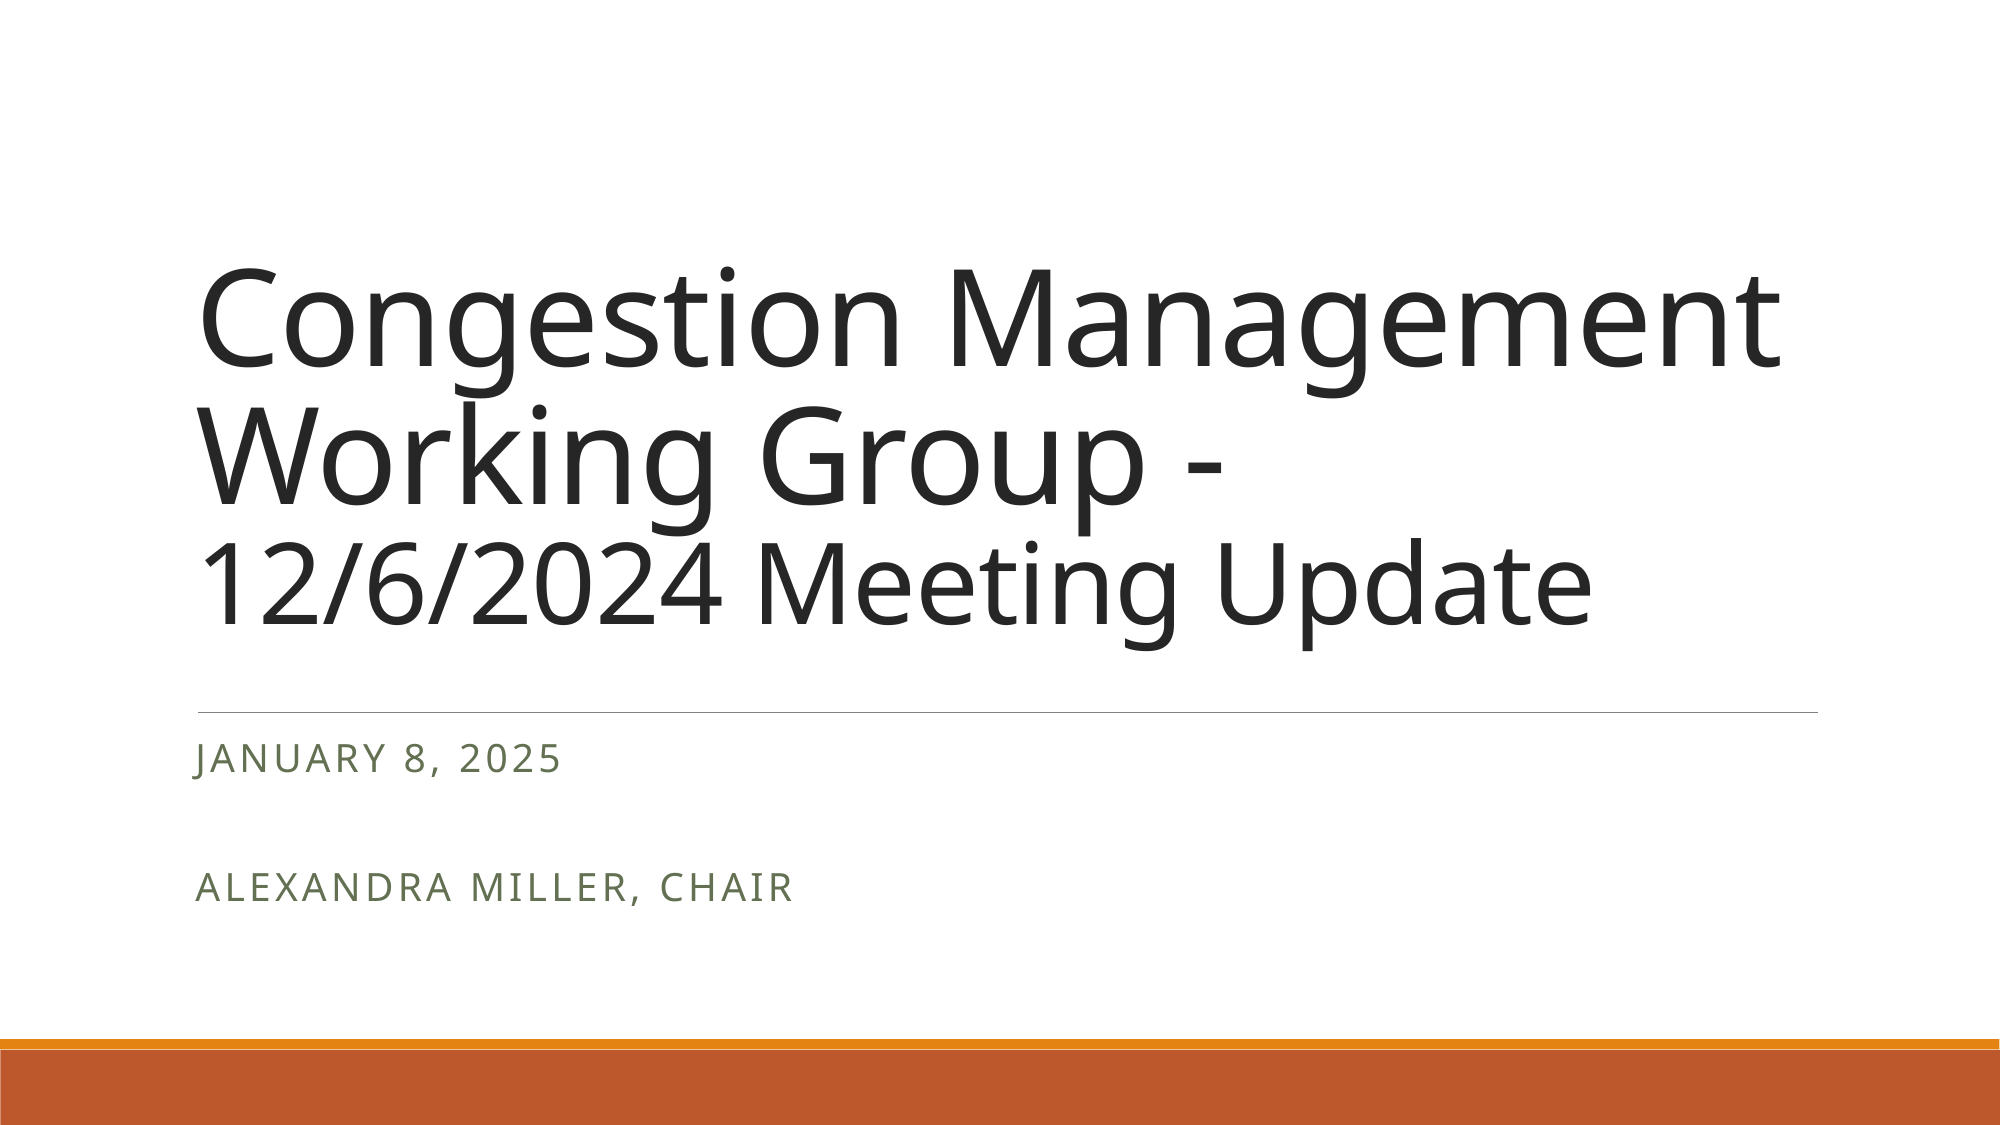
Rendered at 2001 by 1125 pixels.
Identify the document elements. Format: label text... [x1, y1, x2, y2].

subtitle January 8, 2025 Alexandra miller, chair [180, 730, 1831, 919]
title Congestion Management Working Group - 12/6/2024 Meeting Update [180, 124, 1830, 655]
